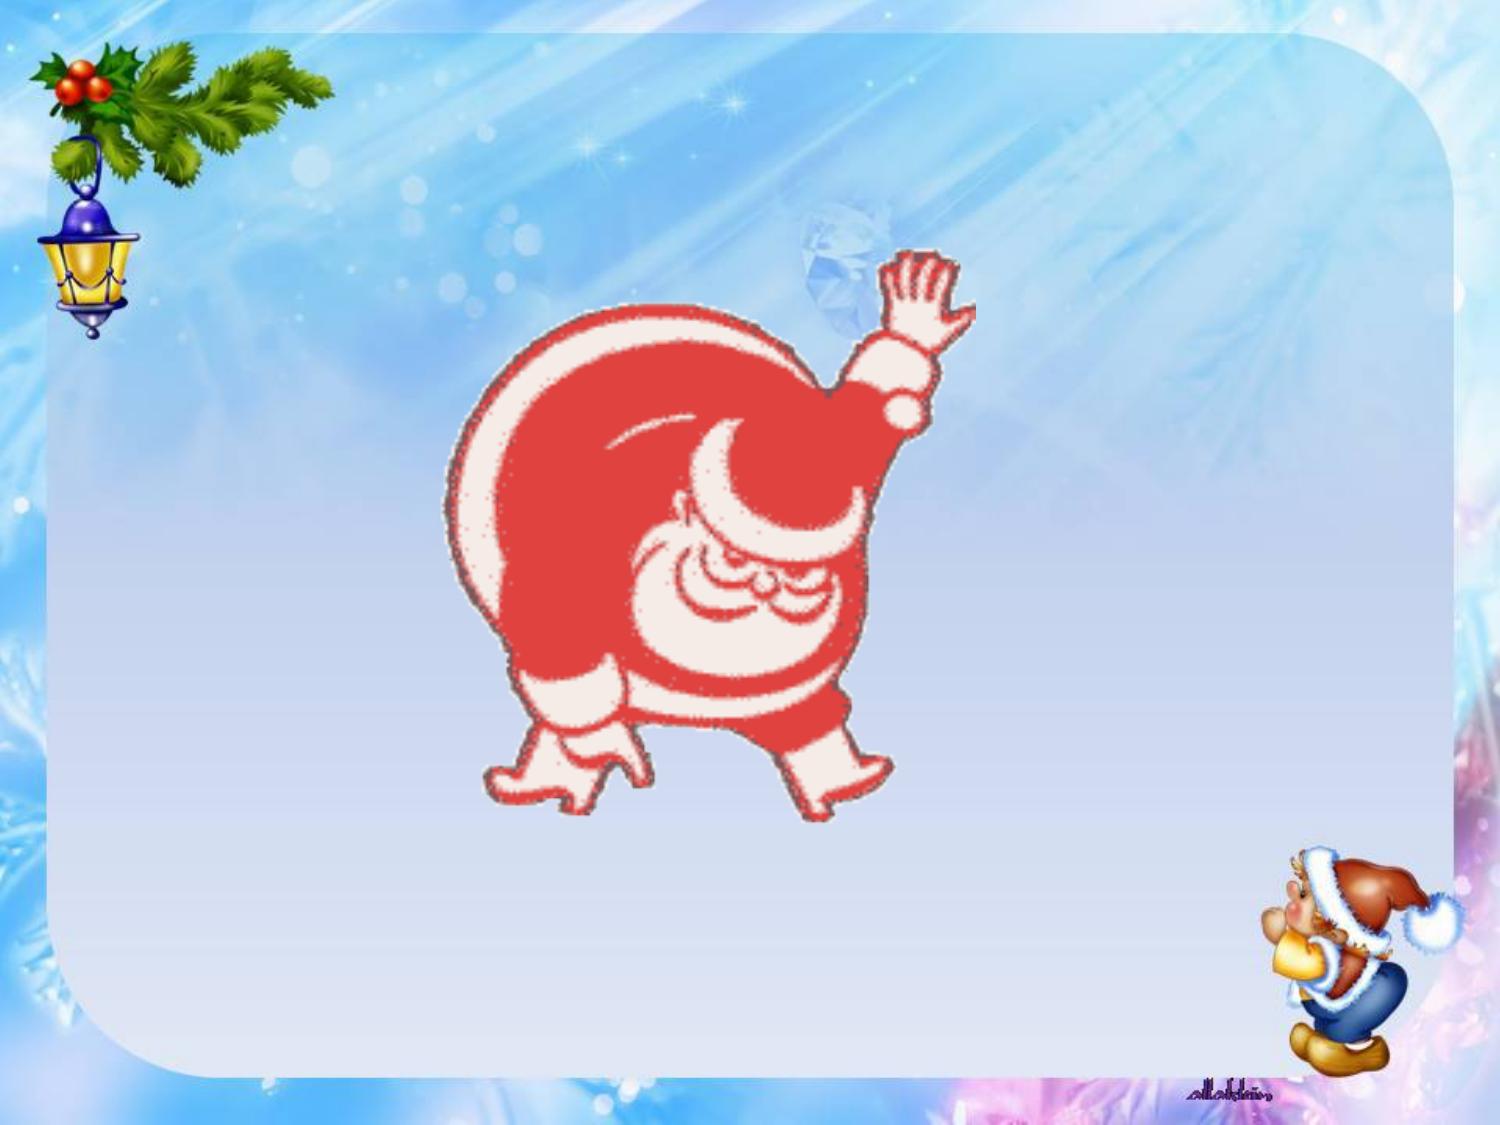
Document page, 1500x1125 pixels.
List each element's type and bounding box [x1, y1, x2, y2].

picture [0, 0, 1500, 1125]
list [395, 243, 976, 882]
